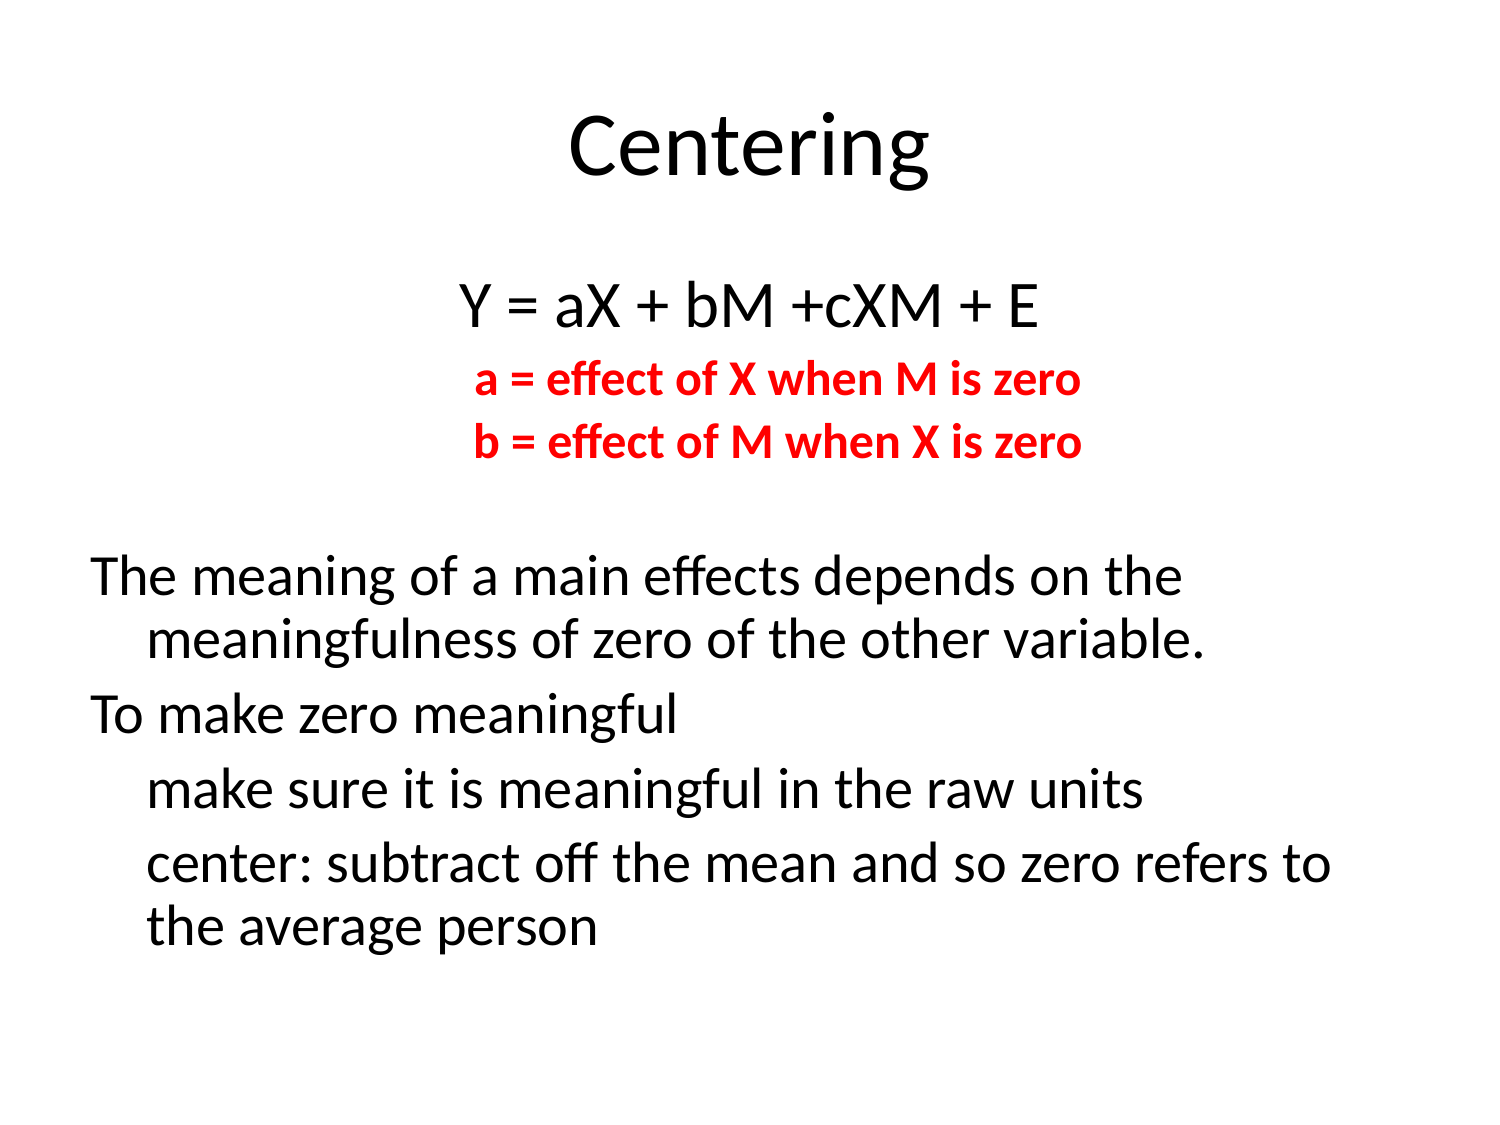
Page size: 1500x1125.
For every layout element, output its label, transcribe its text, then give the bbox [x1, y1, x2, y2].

list Y = aX + bM +cXM + E a = effect of X when M is zero b = effect of M when X is zero The meaning of a main effects depends on the meaningfulness of zero of the other variable. To make zero meaningful make sure it is meaningful in the raw units center: subtract off the mean and so zero refers to the average person [75, 262, 1425, 1005]
title Centering [75, 45, 1425, 233]
